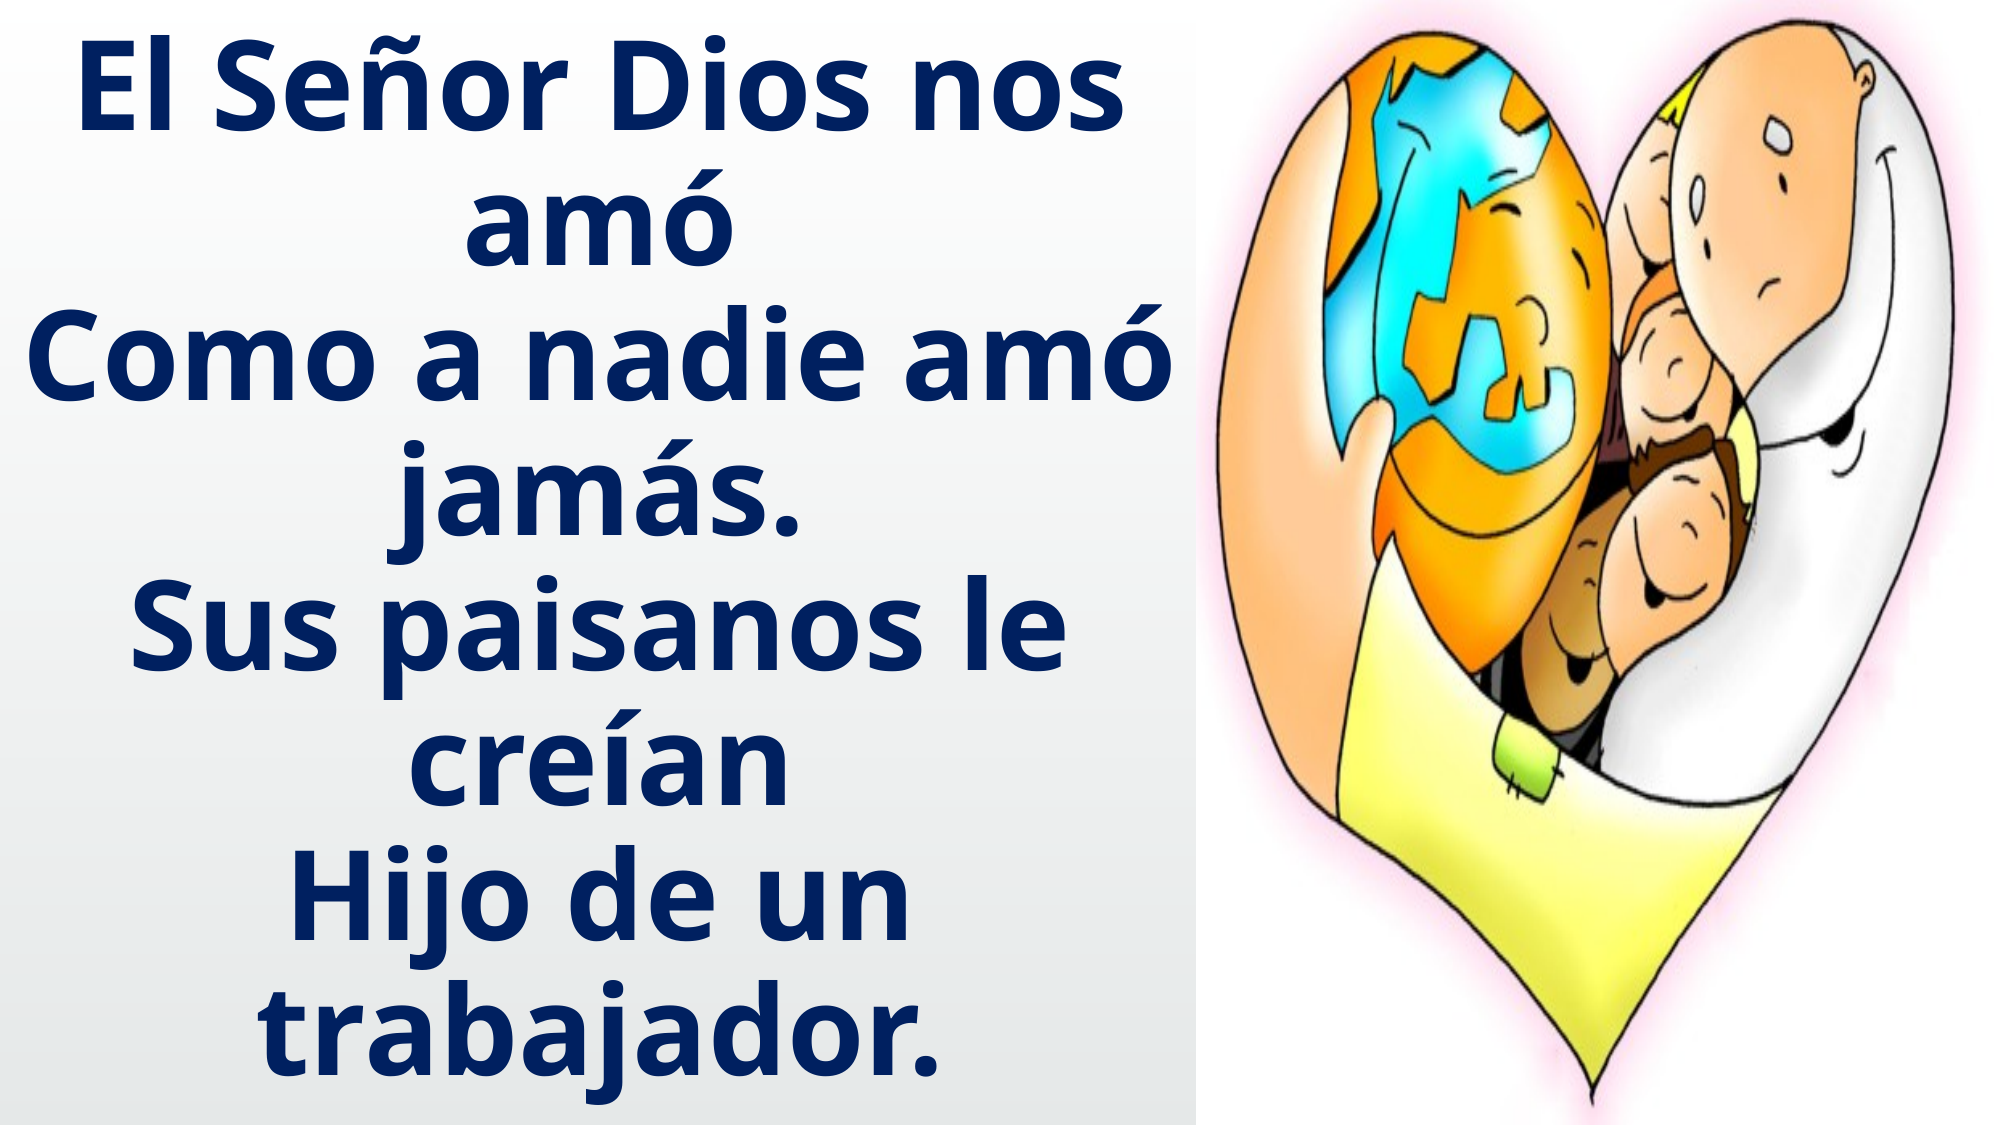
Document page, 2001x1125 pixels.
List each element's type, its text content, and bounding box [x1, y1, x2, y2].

picture [1188, 0, 2000, 1125]
title El Señor Dios nos amó Como a nadie amó jamás. Sus paisanos le creían Hijo de un trabajador. [0, 0, 1188, 1125]
